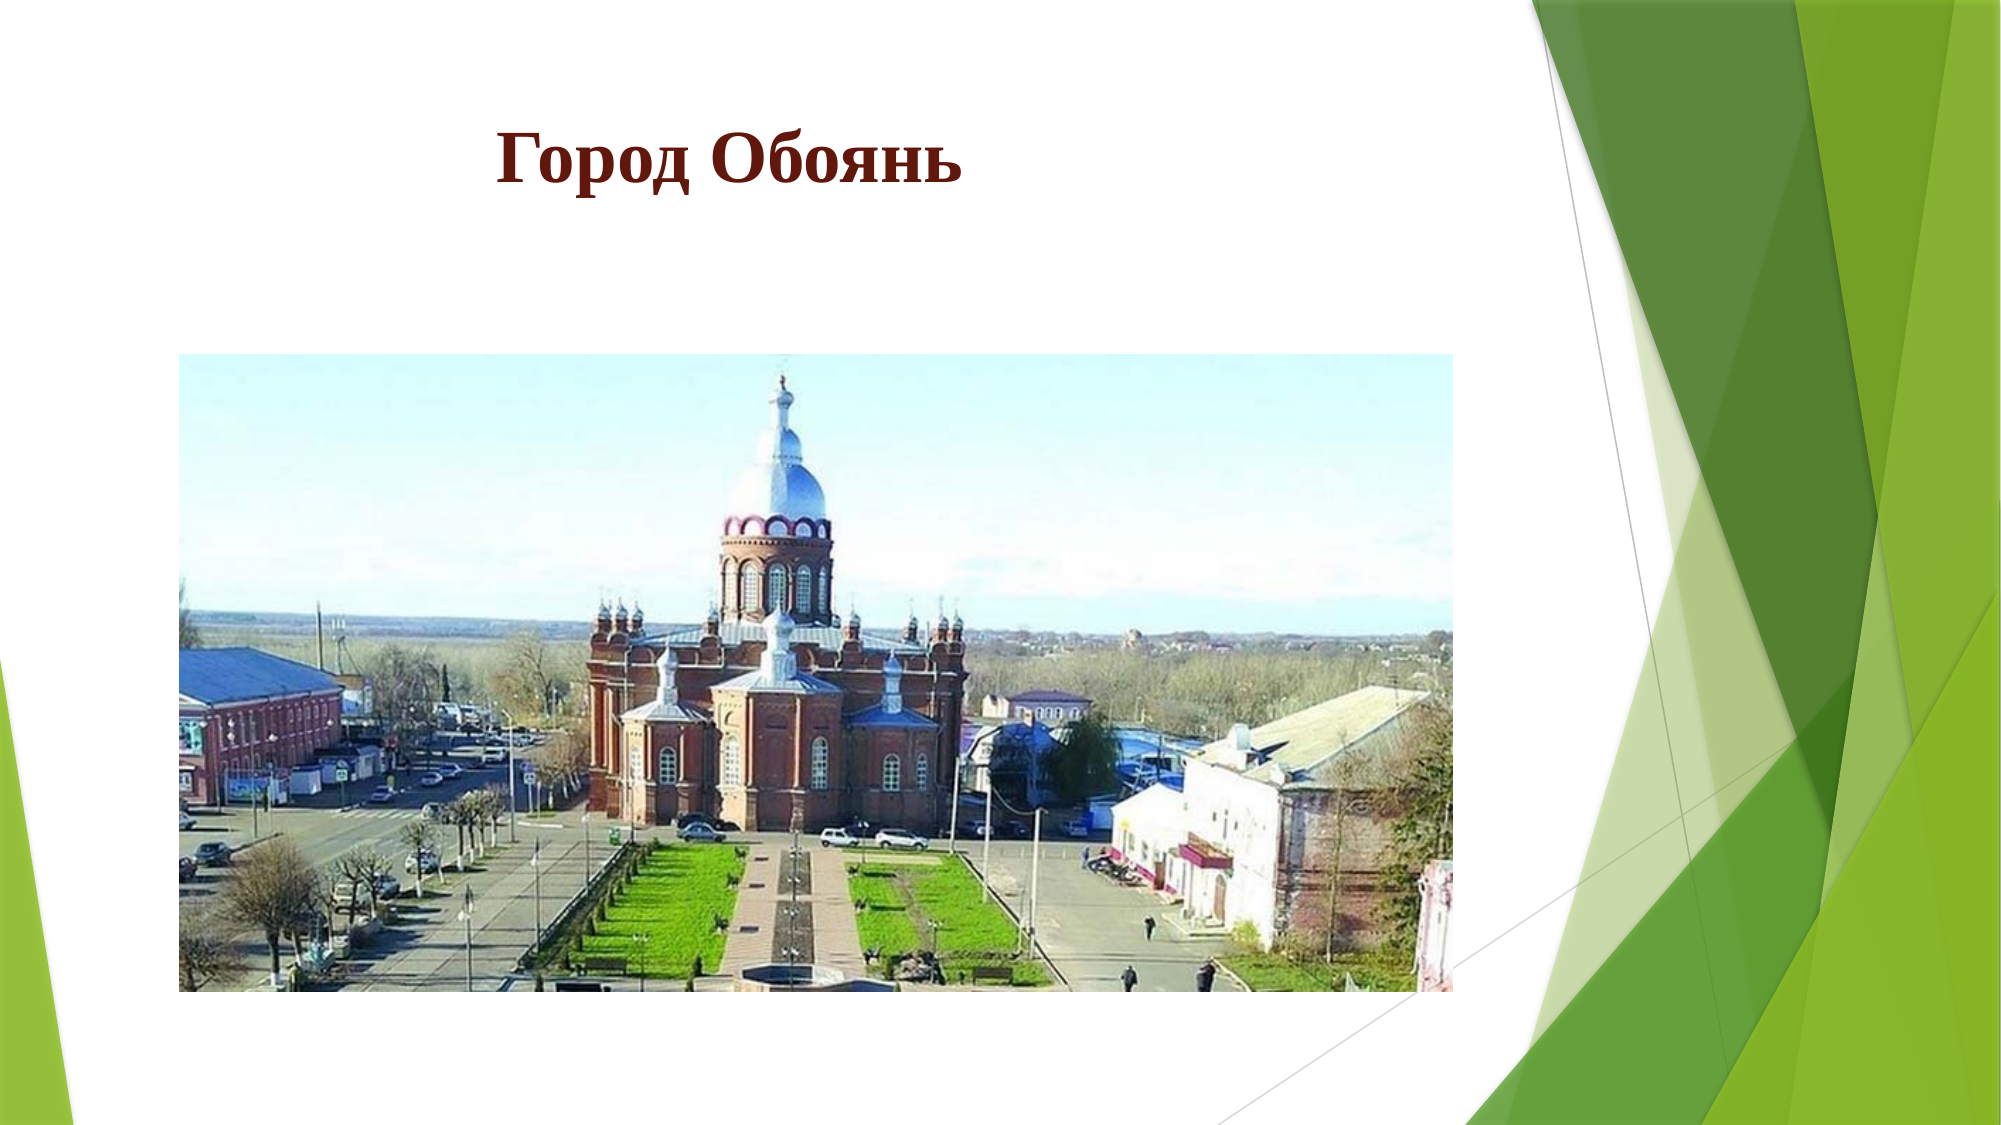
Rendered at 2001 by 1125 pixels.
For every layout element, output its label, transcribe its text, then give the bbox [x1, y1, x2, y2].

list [178, 353, 1454, 992]
title Город Обоянь [111, 99, 1522, 317]
